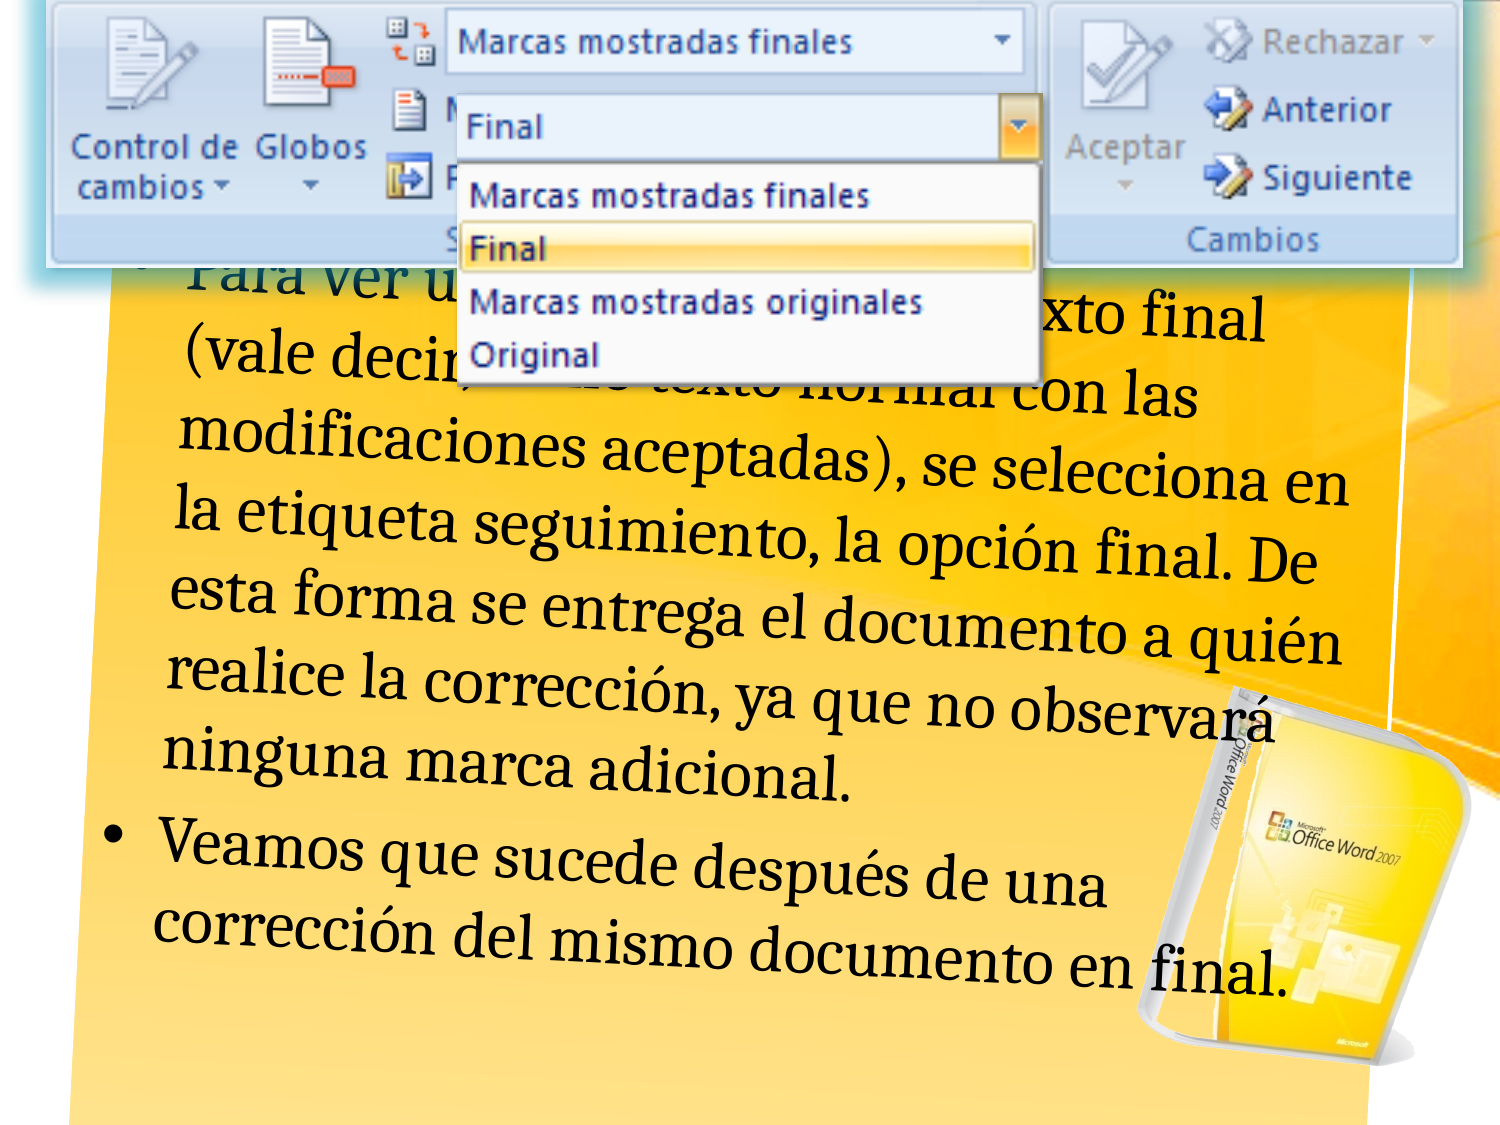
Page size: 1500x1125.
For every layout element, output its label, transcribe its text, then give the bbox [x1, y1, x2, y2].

list Para ver un documento como texto final (vale decir, como texto normal con las modificaciones aceptadas), se selecciona en la etiqueta seguimiento, la opción final. De esta forma se entrega el documento a quién realice la corrección, ya que no observará ninguna marca adicional. Veamos que sucede después de una corrección del mismo documento en final. [75, 299, 1406, 1113]
picture [0, 0, 1500, 1124]
